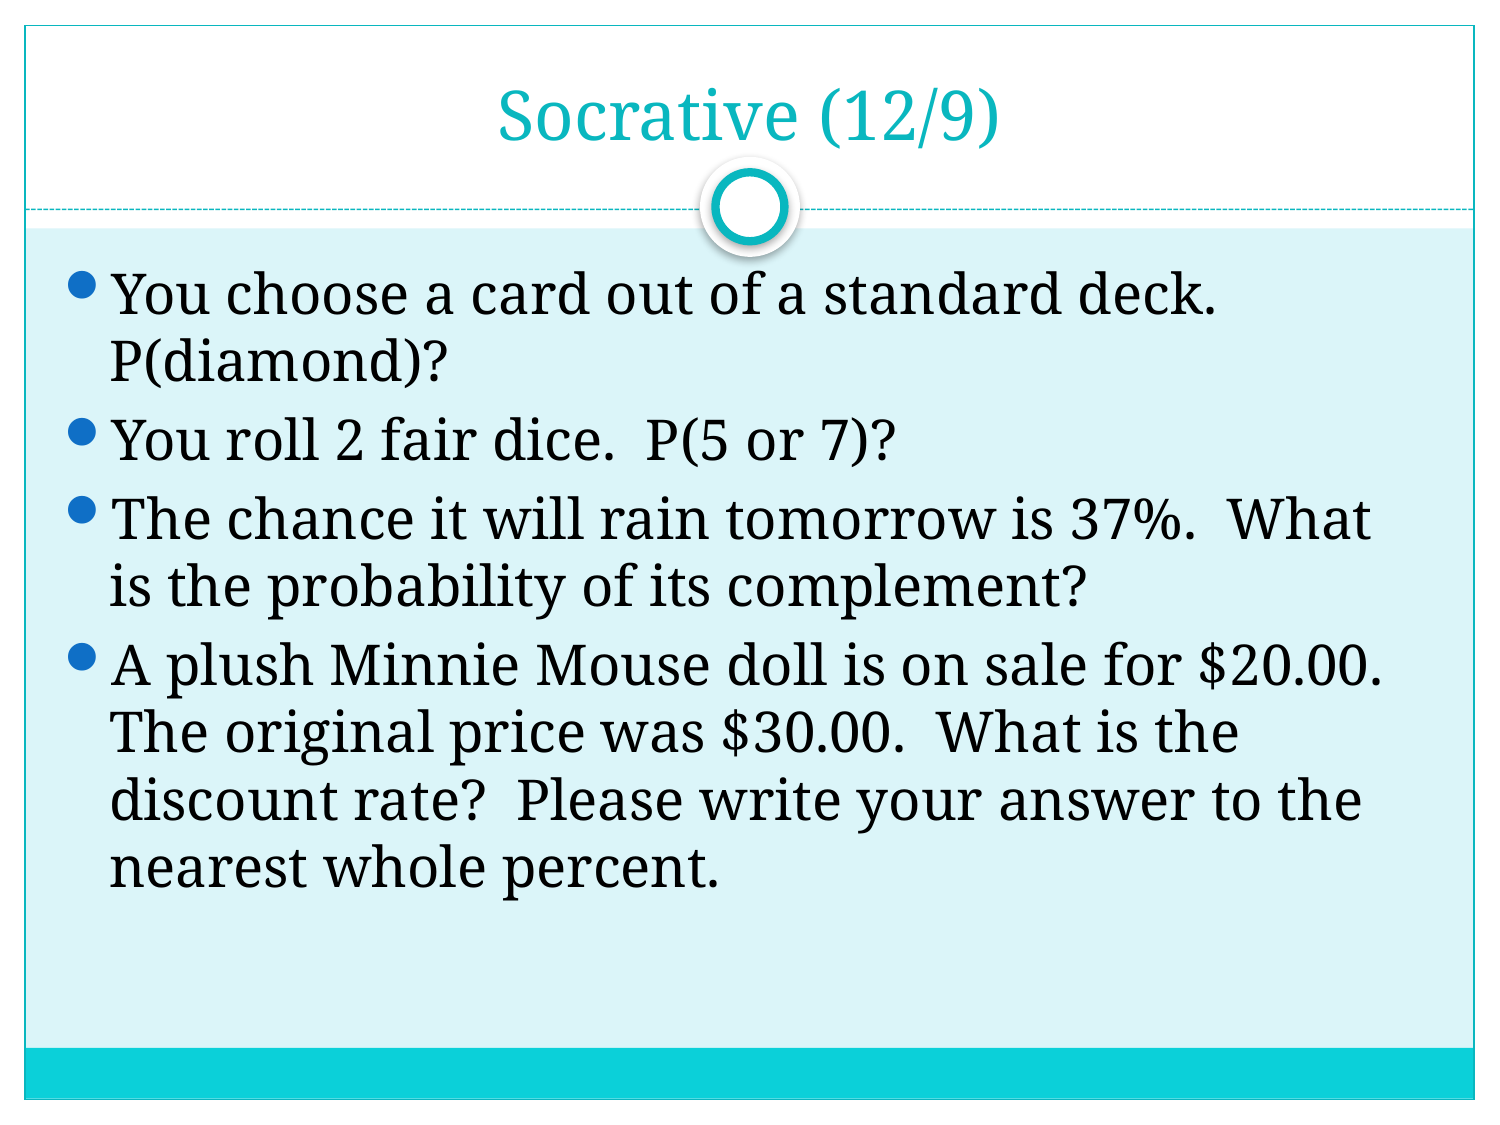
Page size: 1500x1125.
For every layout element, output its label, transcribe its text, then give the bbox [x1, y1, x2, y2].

title Socrative (12/9) [49, 37, 1450, 162]
list You choose a card out of a standard deck. P(diamond)? You roll 2 fair dice. P(5 or 7)? The chance it will rain tomorrow is 37%. What is the probability of its complement? A plush Minnie Mouse doll is on sale for $20.00. The original price was $30.00. What is the discount rate? Please write your answer to the nearest whole percent. [49, 250, 1445, 1001]
